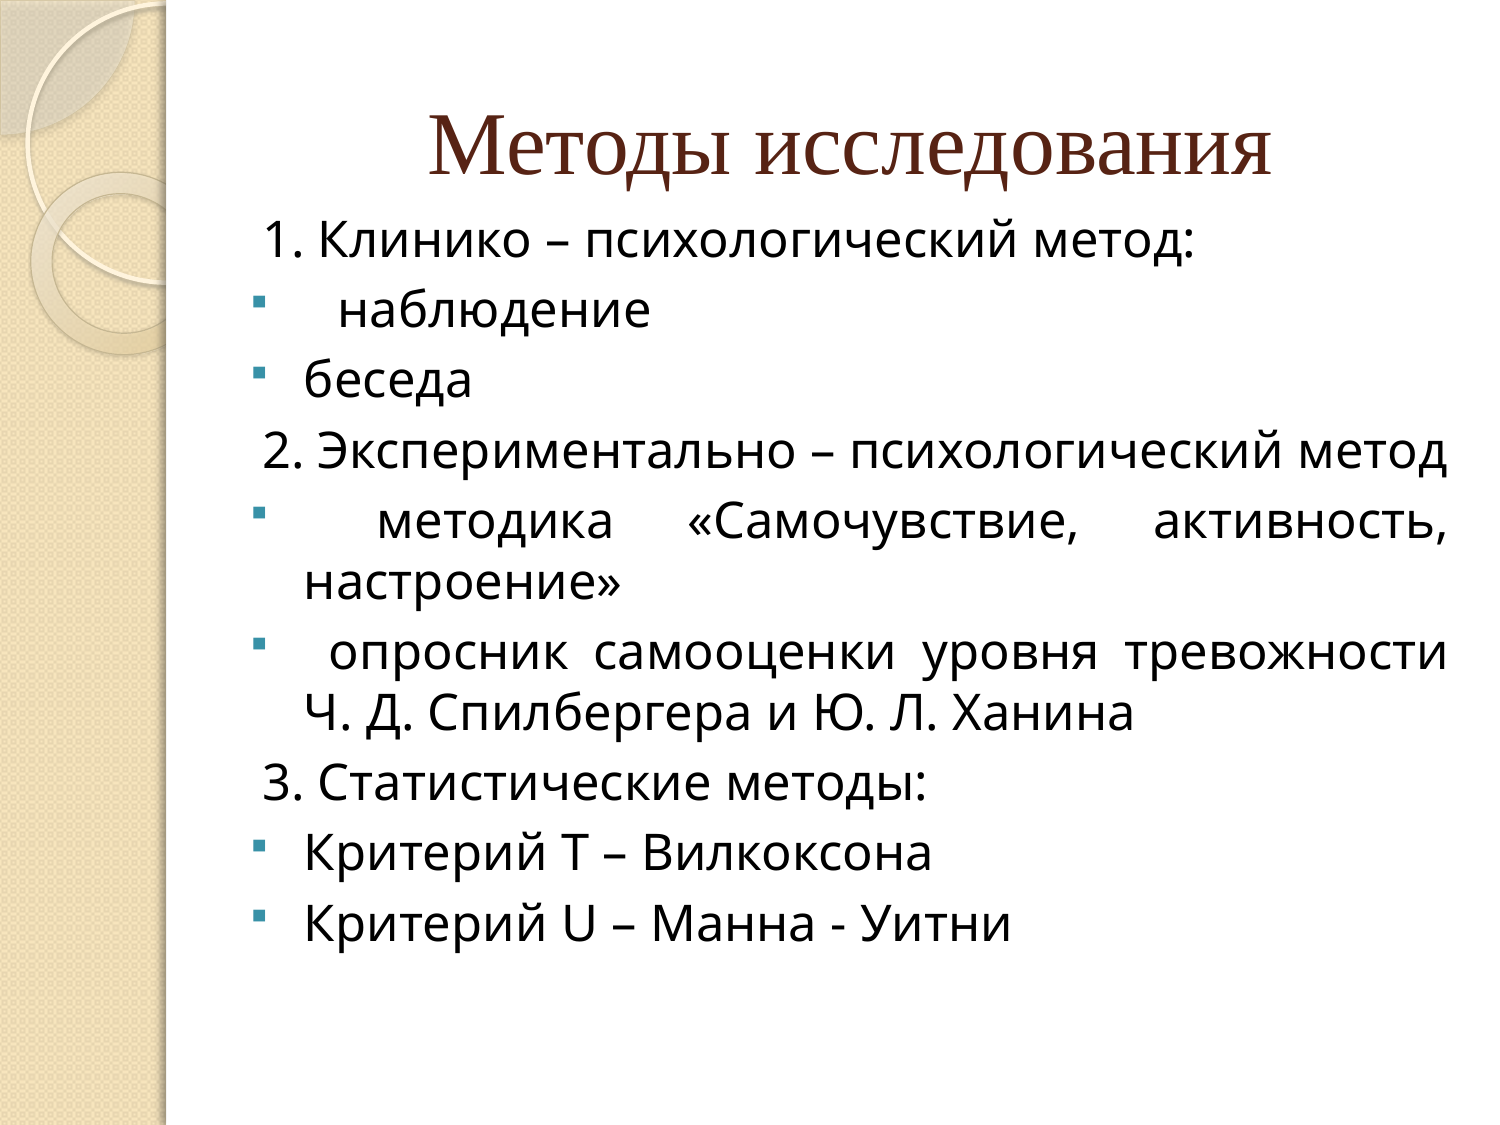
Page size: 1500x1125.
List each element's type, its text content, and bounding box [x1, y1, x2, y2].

title Методы исследования [235, 45, 1466, 199]
list 1. Клинико – психологический метод: наблюдение беседа 2. Экспериментально – психологический метод методика «Самочувствие, активность, настроение» опросник самооценки уровня тревожности Ч. Д. Спилбергера и Ю. Л. Ханина 3. Статистические методы: Критерий Т – Вилкоксона Критерий U – Манна - Уитни [235, 199, 1466, 1025]
